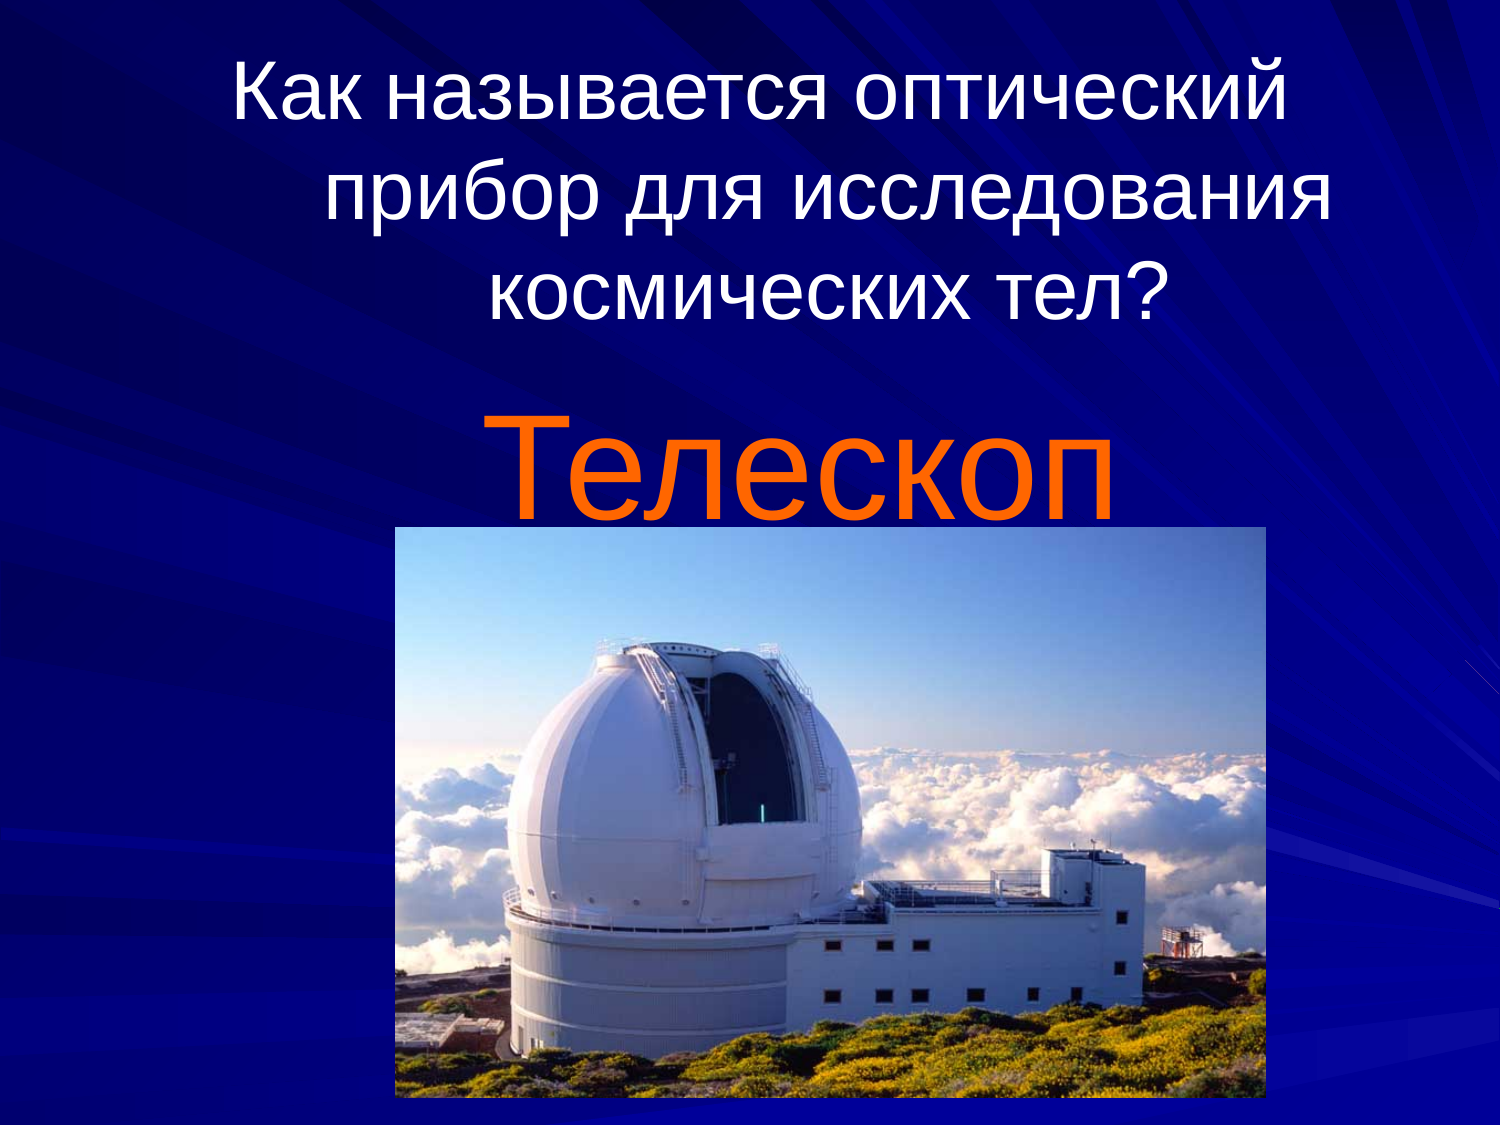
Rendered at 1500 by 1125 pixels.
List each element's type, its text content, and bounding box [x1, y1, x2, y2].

picture [395, 526, 1266, 1098]
list Телескоп [466, 361, 1164, 525]
title Как называется оптический прибор для исследования космических тел? [74, 45, 1448, 327]
